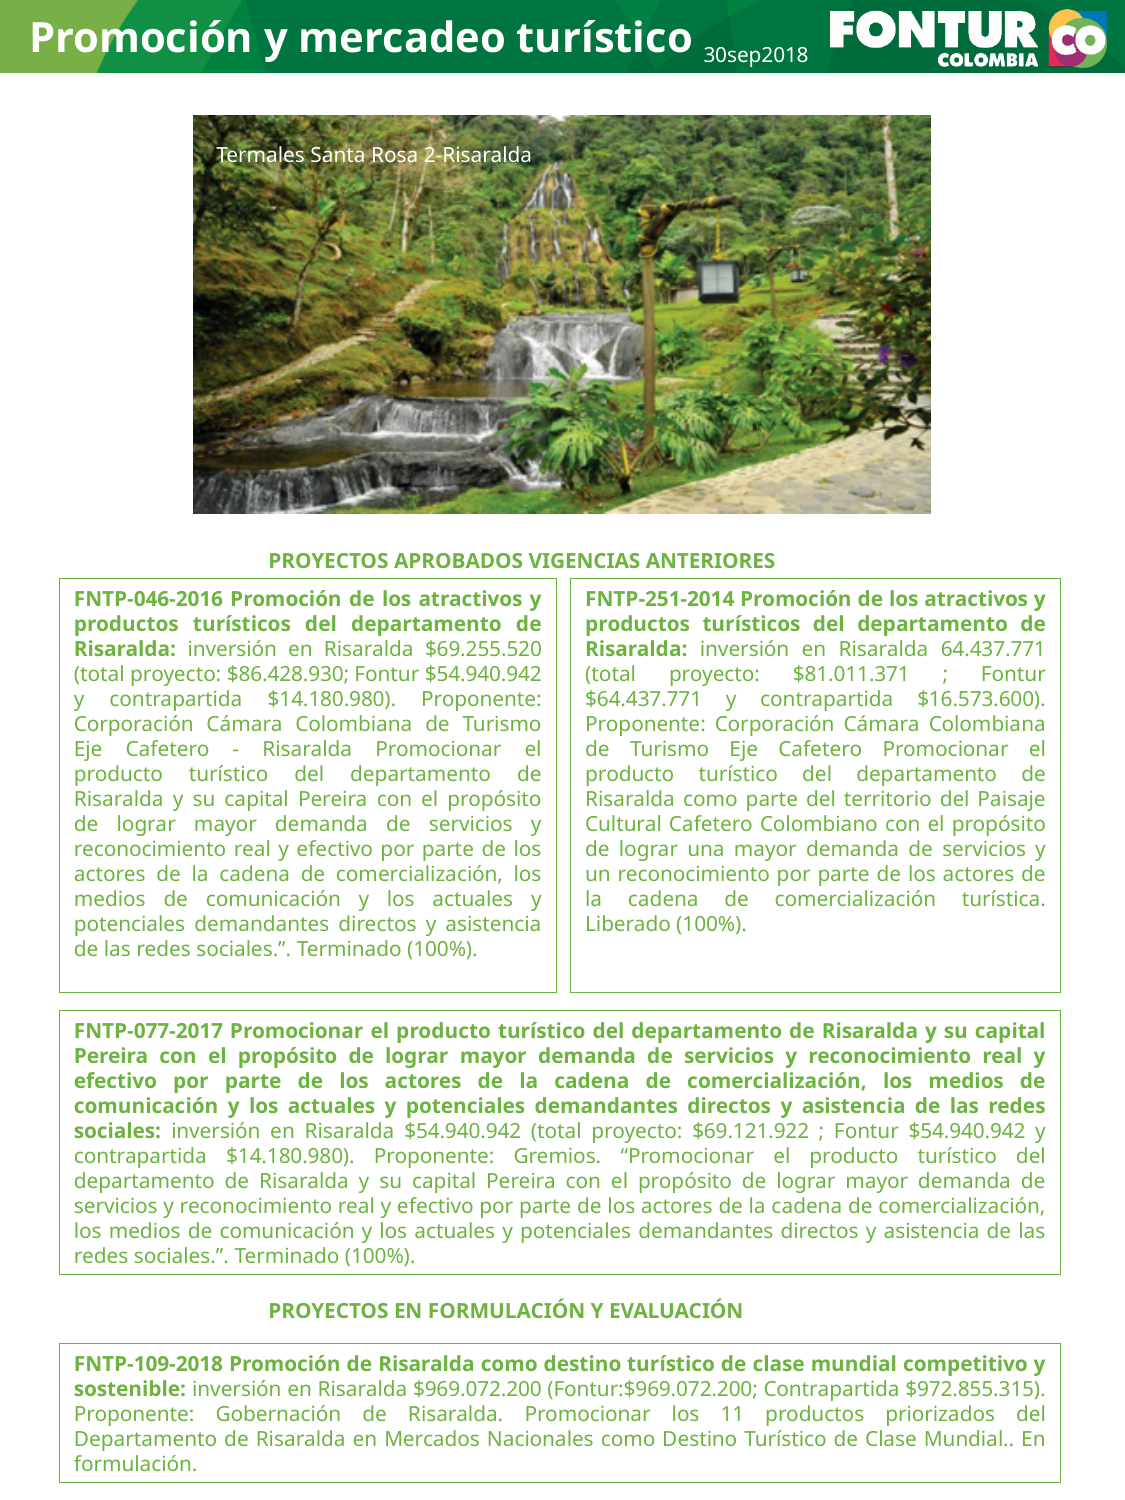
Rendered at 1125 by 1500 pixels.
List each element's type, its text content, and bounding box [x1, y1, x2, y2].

text_box FNTP-109-2018 Promoción de Risaralda como destino turístico de clase mundial competitivo y sostenible: inversión en Risaralda $969.072.200 (Fontur:$969.072.200; Contrapartida $972.855.315). Proponente: Gobernación de Risaralda. Promocionar los 11 productos priorizados del Departamento de Risaralda en Mercados Nacionales como Destino Turístico de Clase Mundial.. En formulación. [59, 1343, 1061, 1483]
picture [0, 0, 1125, 73]
text_box FNTP-046-2016 Promoción de los atractivos y productos turísticos del departamento de Risaralda: inversión en Risaralda $69.255.520 (total proyecto: $86.428.930; Fontur $54.940.942 y contrapartida $14.180.980). Proponente: Corporación Cámara Colombiana de Turismo Eje Cafetero - Risaralda Promocionar el producto turístico del departamento de Risaralda y su capital Pereira con el propósito de lograr mayor demanda de servicios y reconocimiento real y efectivo por parte de los actores de la cadena de comercialización, los medios de comunicación y los actuales y potenciales demandantes directos y asistencia de las redes sociales.”. Terminado (100%). [59, 578, 557, 993]
text_box FNTP-077-2017 Promocionar el producto turístico del departamento de Risaralda y su capital Pereira con el propósito de lograr mayor demanda de servicios y reconocimiento real y efectivo por parte de los actores de la cadena de comercialización, los medios de comunicación y los actuales y potenciales demandantes directos y asistencia de las redes sociales: inversión en Risaralda $54.940.942 (total proyecto: $69.121.922 ; Fontur $54.940.942 y contrapartida $14.180.980). Proponente: Gremios. “Promocionar el producto turístico del departamento de Risaralda y su capital Pereira con el propósito de lograr mayor demanda de servicios y reconocimiento real y efectivo por parte de los actores de la cadena de comercialización, los medios de comunicación y los actuales y potenciales demandantes directos y asistencia de las redes sociales.”. Terminado (100%). [59, 1010, 1061, 1275]
text_box PROYECTOS EN FORMULACIÓN Y EVALUACIÓN [253, 1290, 899, 1330]
text_box PROYECTOS APROBADOS VIGENCIAS ANTERIORES [253, 539, 931, 580]
picture [193, 115, 931, 514]
text_box FNTP-251-2014 Promoción de los atractivos y productos turísticos del departamento de Risaralda: inversión en Risaralda 64.437.771 (total proyecto: $81.011.371 ; Fontur $64.437.771 y contrapartida $16.573.600). Proponente: Corporación Cámara Colombiana de Turismo Eje Cafetero Promocionar el producto turístico del departamento de Risaralda como parte del territorio del Paisaje Cultural Cafetero Colombiano con el propósito de lograr una mayor demanda de servicios y un reconocimiento por parte de los actores de la cadena de comercialización turística. Liberado (100%). [570, 578, 1061, 993]
